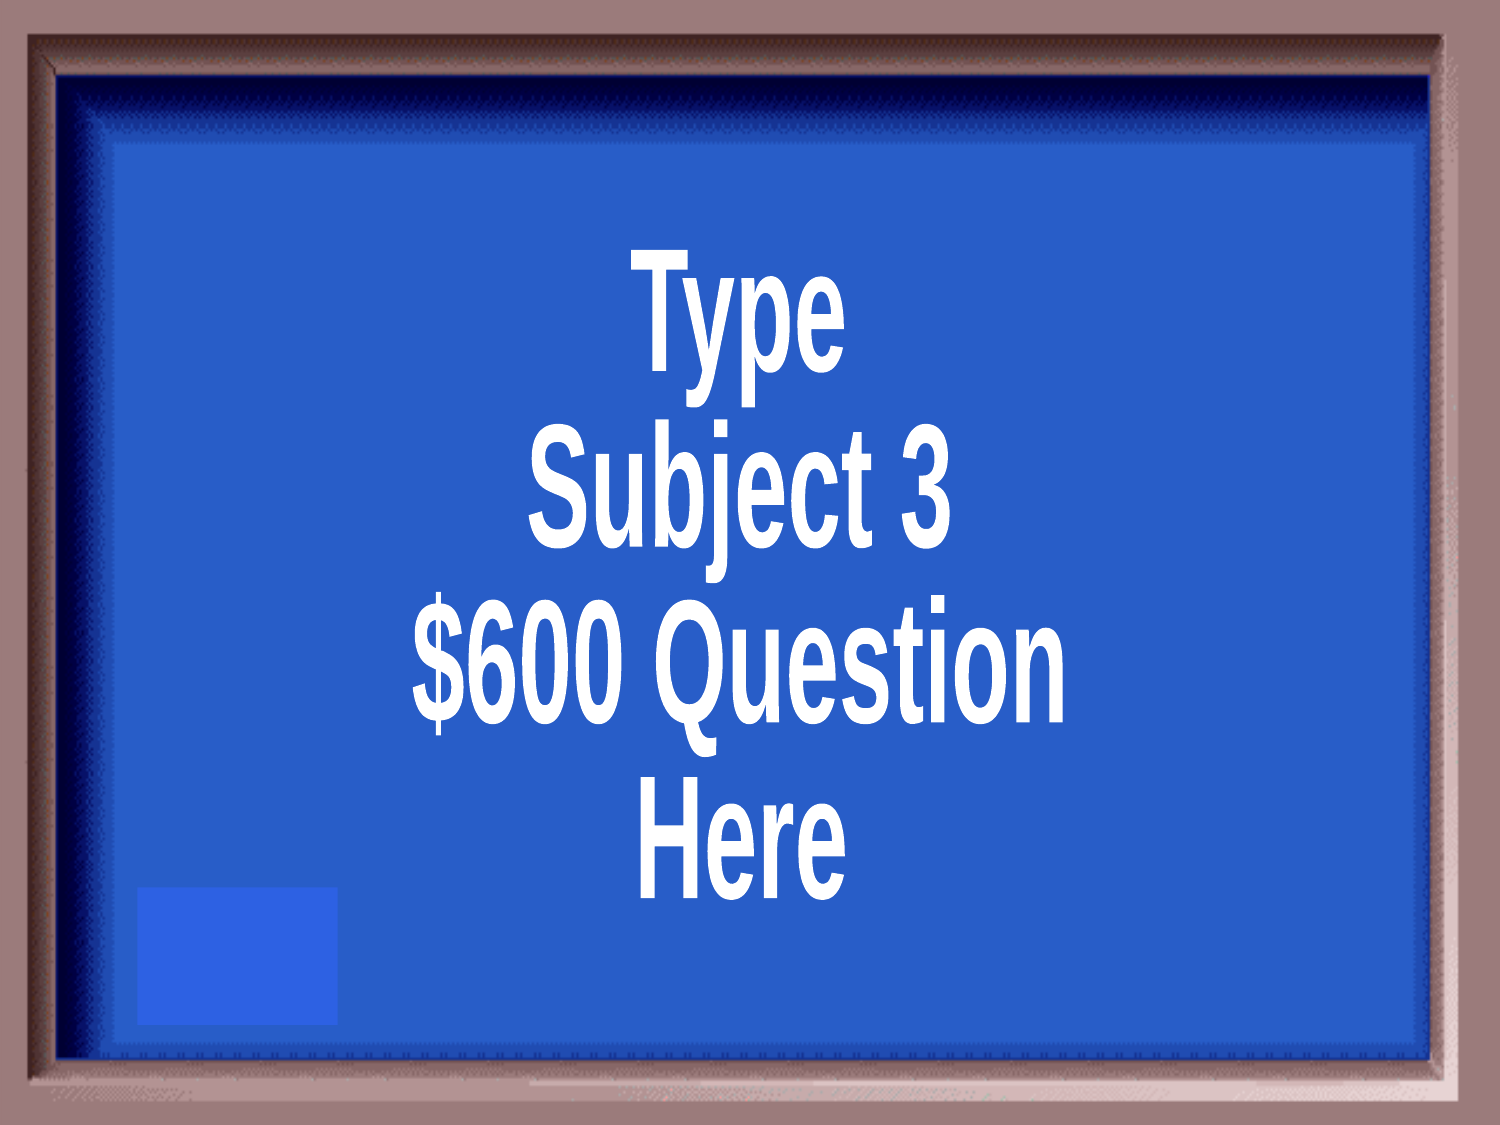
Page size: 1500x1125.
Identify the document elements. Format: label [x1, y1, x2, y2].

picture [0, 0, 1500, 1125]
text_box [137, 887, 338, 1025]
